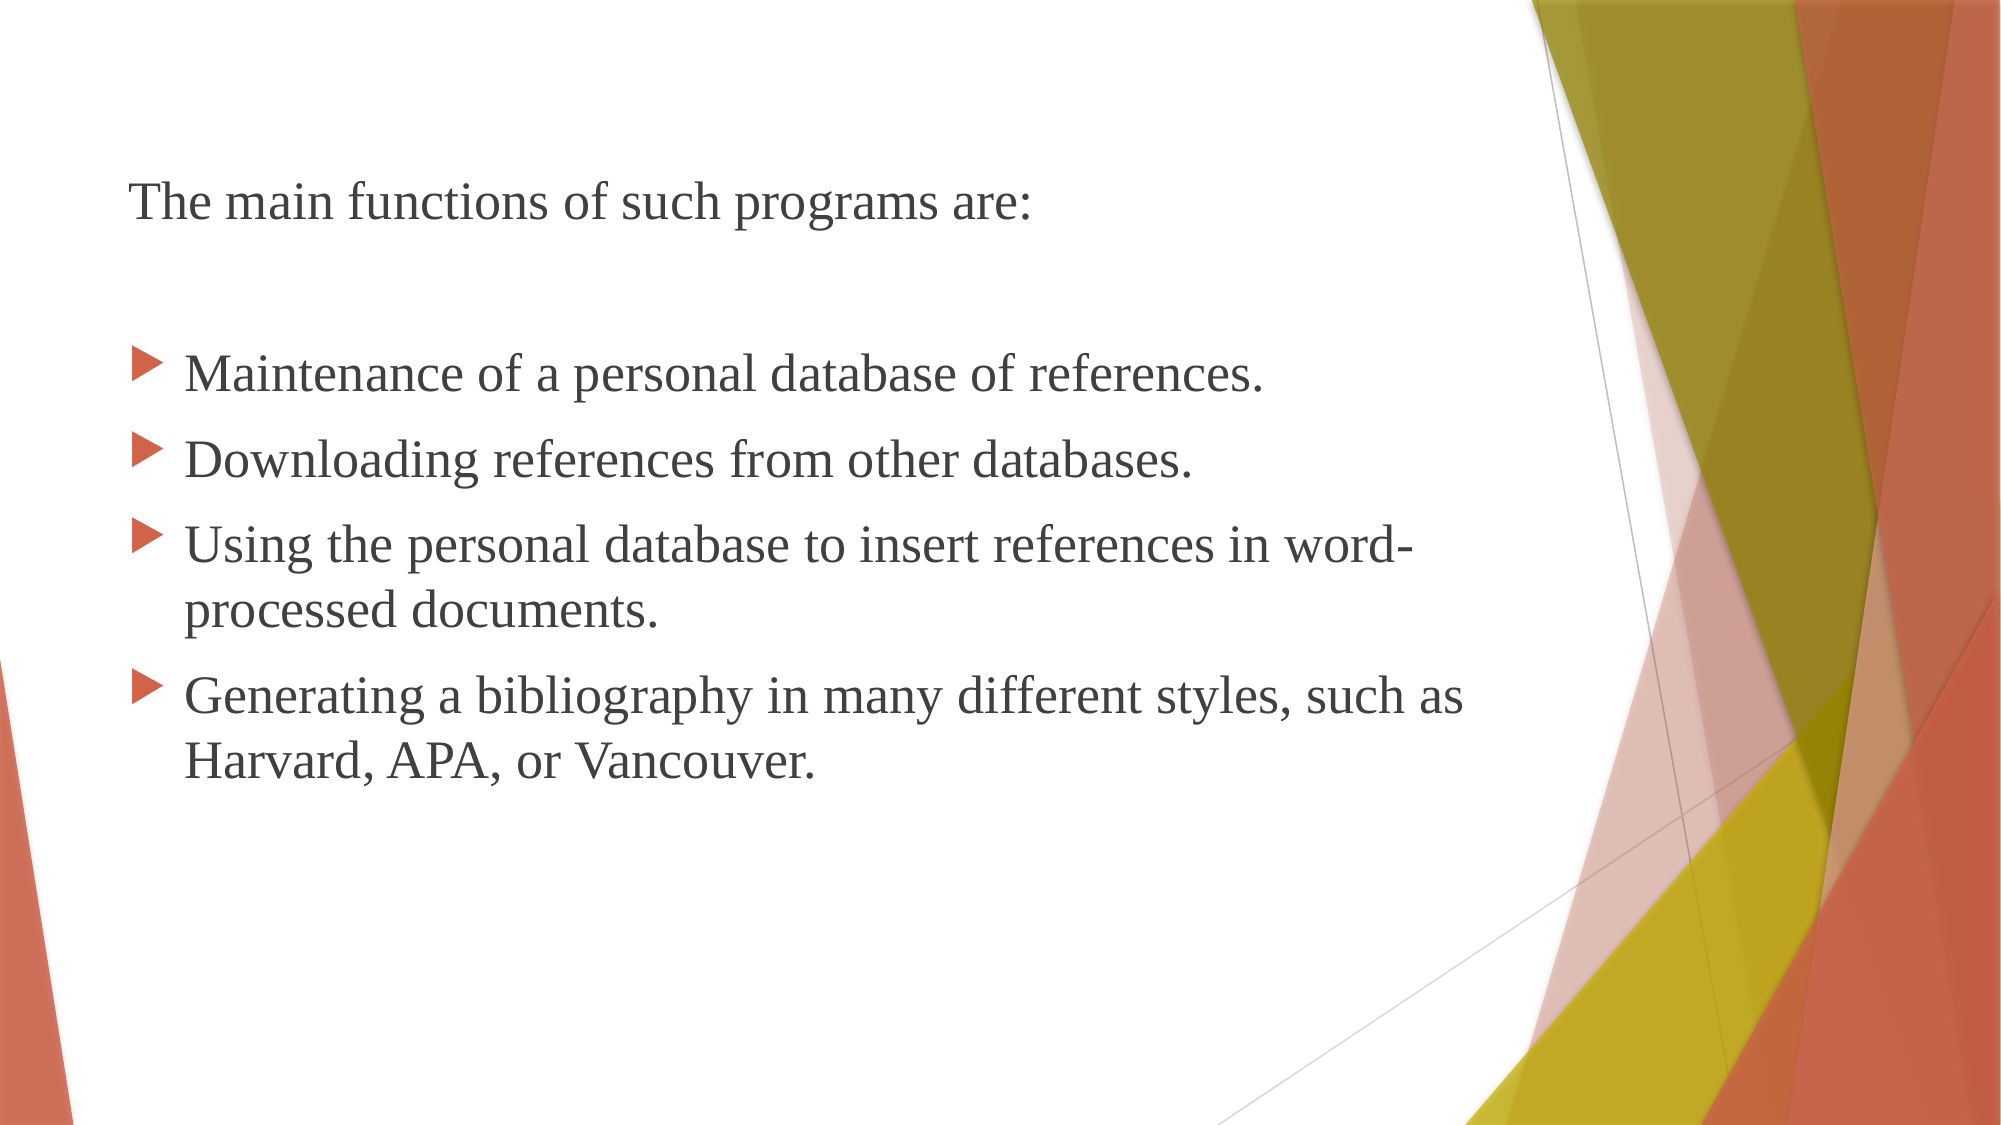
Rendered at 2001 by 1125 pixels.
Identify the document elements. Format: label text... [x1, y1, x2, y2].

list The main functions of such programs are: Maintenance of a personal database of references. Downloading references from other databases. Using the personal database to insert references in word-processed documents. Generating a bibliography in many different styles, such as Harvard, APA, or Vancouver. [113, 157, 1524, 890]
